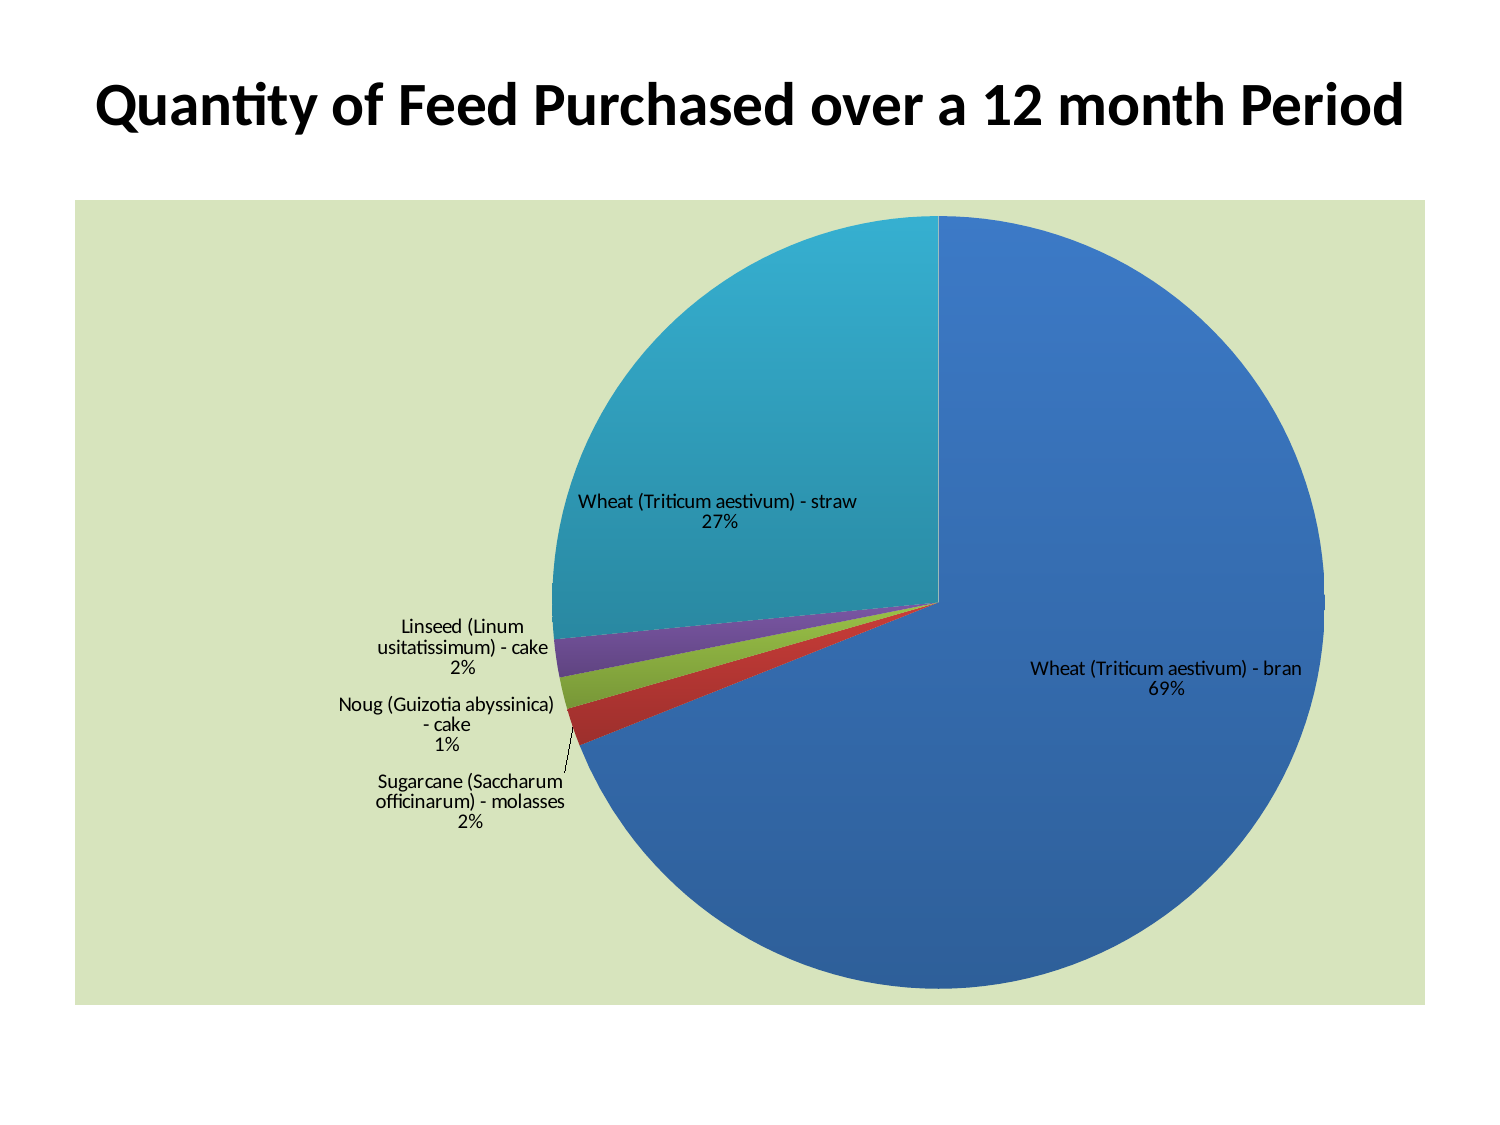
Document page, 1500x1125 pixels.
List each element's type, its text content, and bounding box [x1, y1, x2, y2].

chart [74, 199, 1426, 1006]
title Quantity of Feed Purchased over a 12 month Period [75, 45, 1425, 199]
